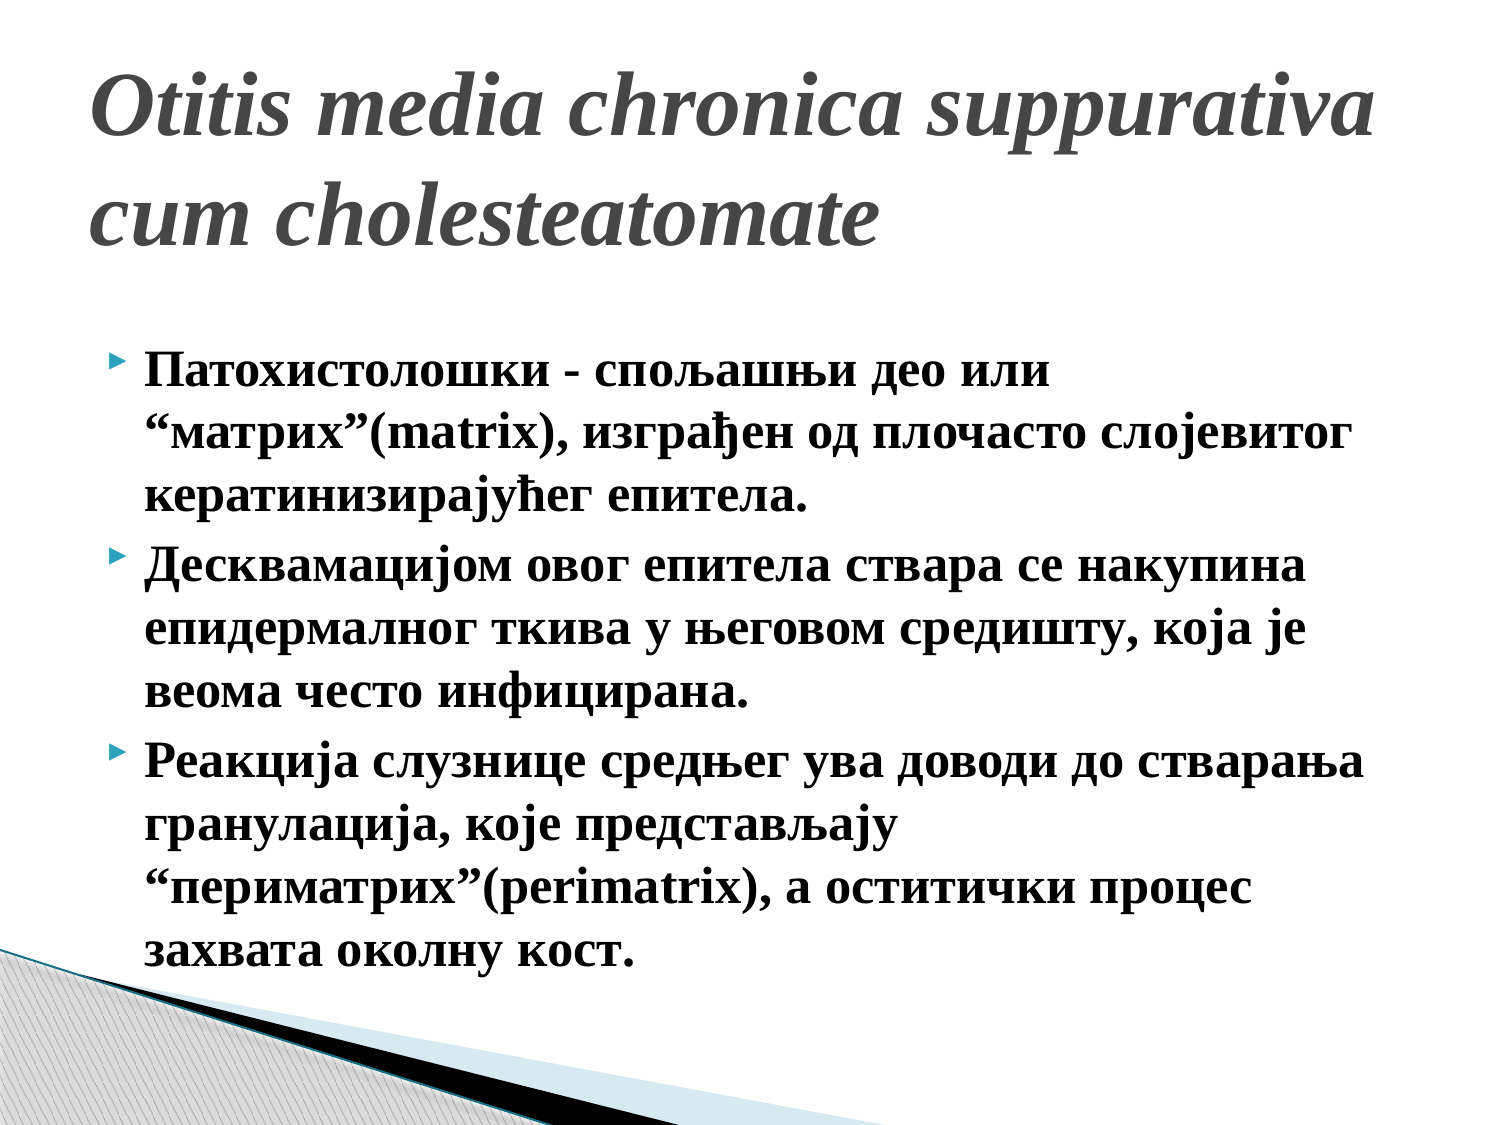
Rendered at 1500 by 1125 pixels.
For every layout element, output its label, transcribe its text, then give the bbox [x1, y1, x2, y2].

list Патохистолошки - спољашњи део или “матриx”(matrix), изграђен од плочасто слојевитог кератинизирајућег епитела. Десквамацијом овог епитела ствара се накупина епидермалног ткива у његовом средишту, која је веома често инфицирана. Реакција слузнице средњег ува доводи до стварања гранулација, које представљају “периматриx”(perimatrix), а оститички процес захвата околну кост. [75, 263, 1425, 986]
title Otitis media chronica suppurativa cum cholesteatomate [75, 45, 1425, 263]
